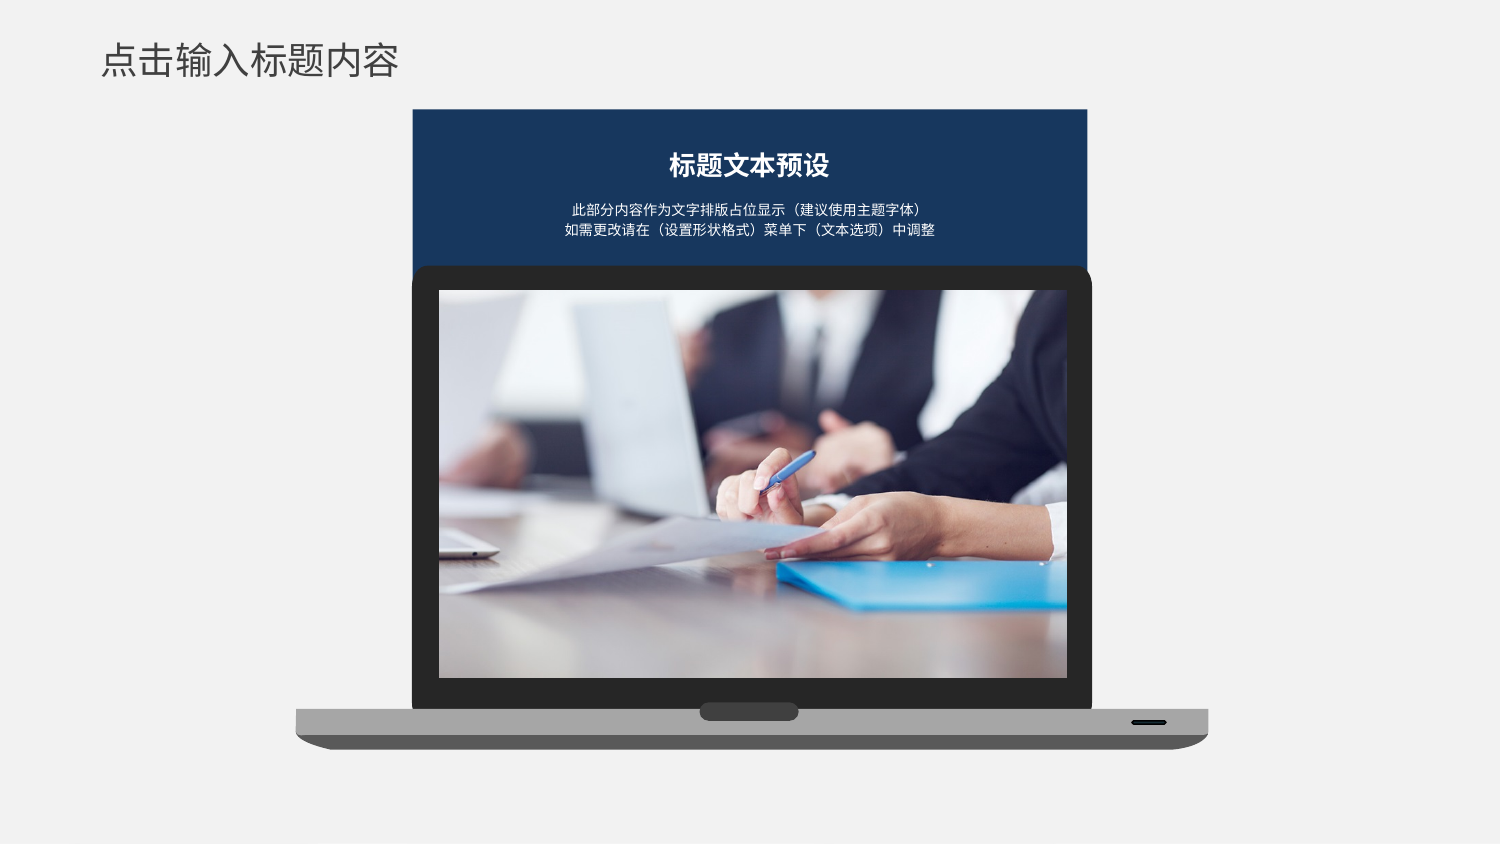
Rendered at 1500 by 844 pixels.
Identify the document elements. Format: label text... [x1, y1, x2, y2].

text_box 点击输入标题内容 [100, 28, 450, 91]
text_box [290, 108, 1210, 750]
